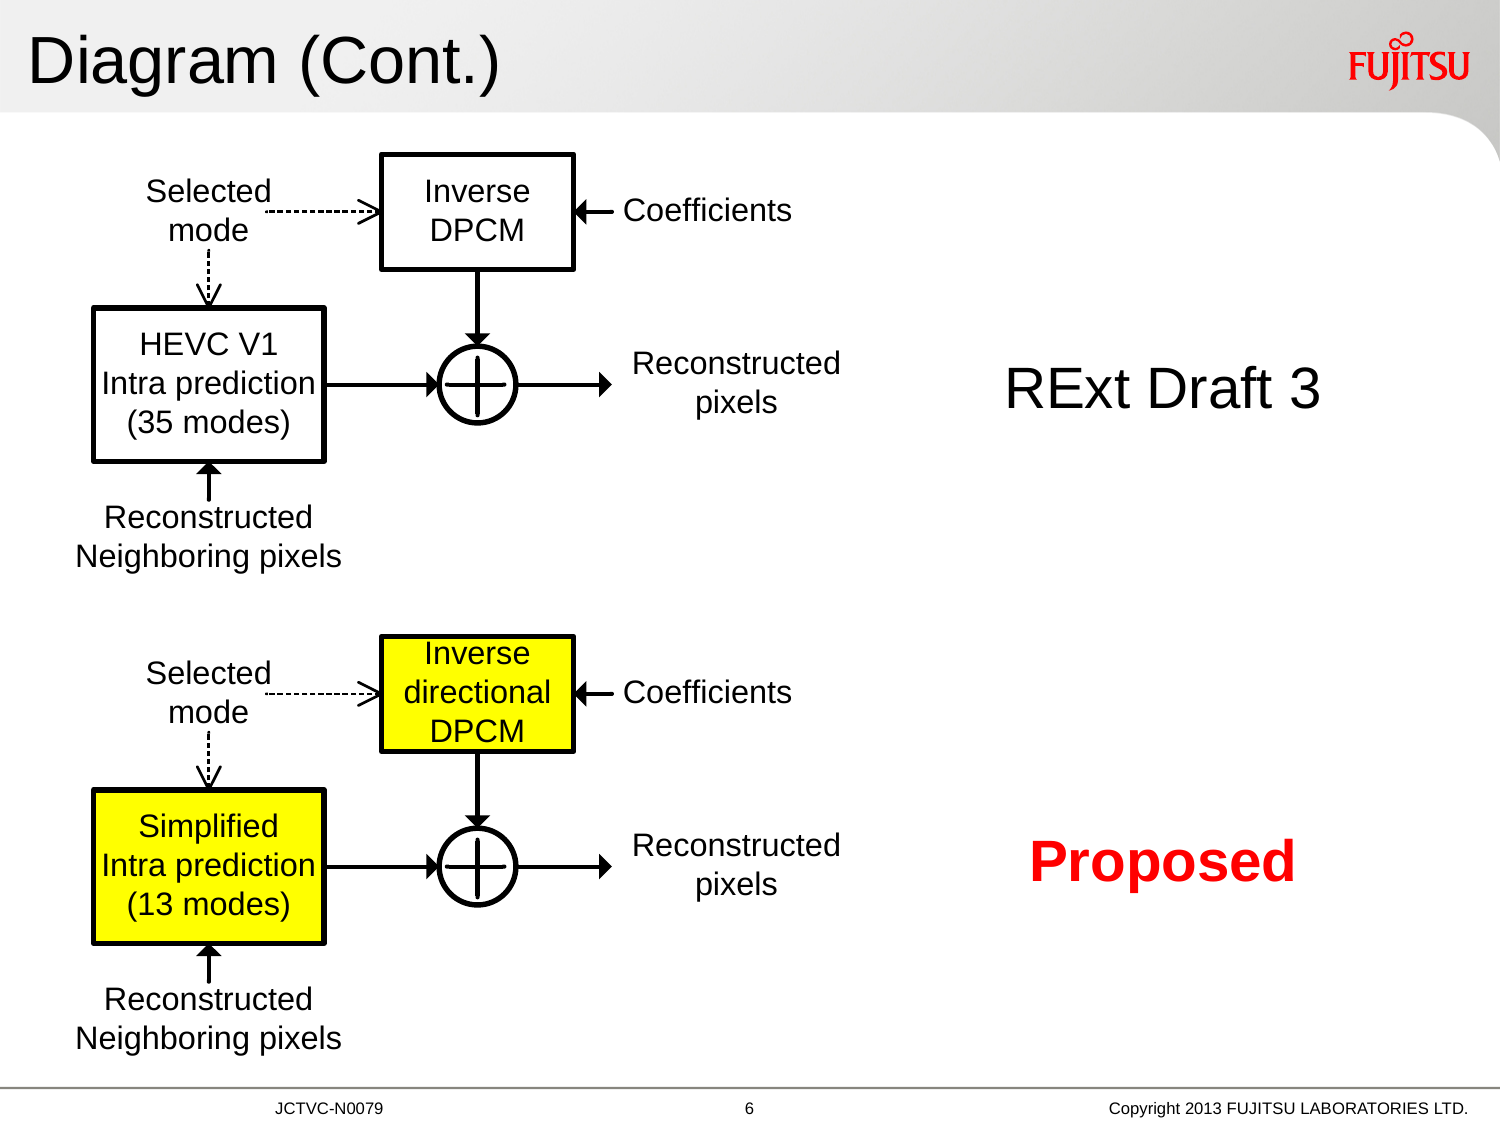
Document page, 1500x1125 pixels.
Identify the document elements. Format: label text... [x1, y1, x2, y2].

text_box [71, 627, 845, 1063]
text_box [71, 148, 845, 581]
picture [0, 1, 1500, 176]
footer Copyright 2013 FUJITSU LABORATORIES LTD. [809, 1091, 1470, 1125]
slide_number 5 [705, 1091, 794, 1125]
title Diagram (Cont.) [27, 1, 1317, 114]
text_box RExt Draft 3 [868, 326, 1459, 445]
text_box Proposed [868, 798, 1459, 917]
